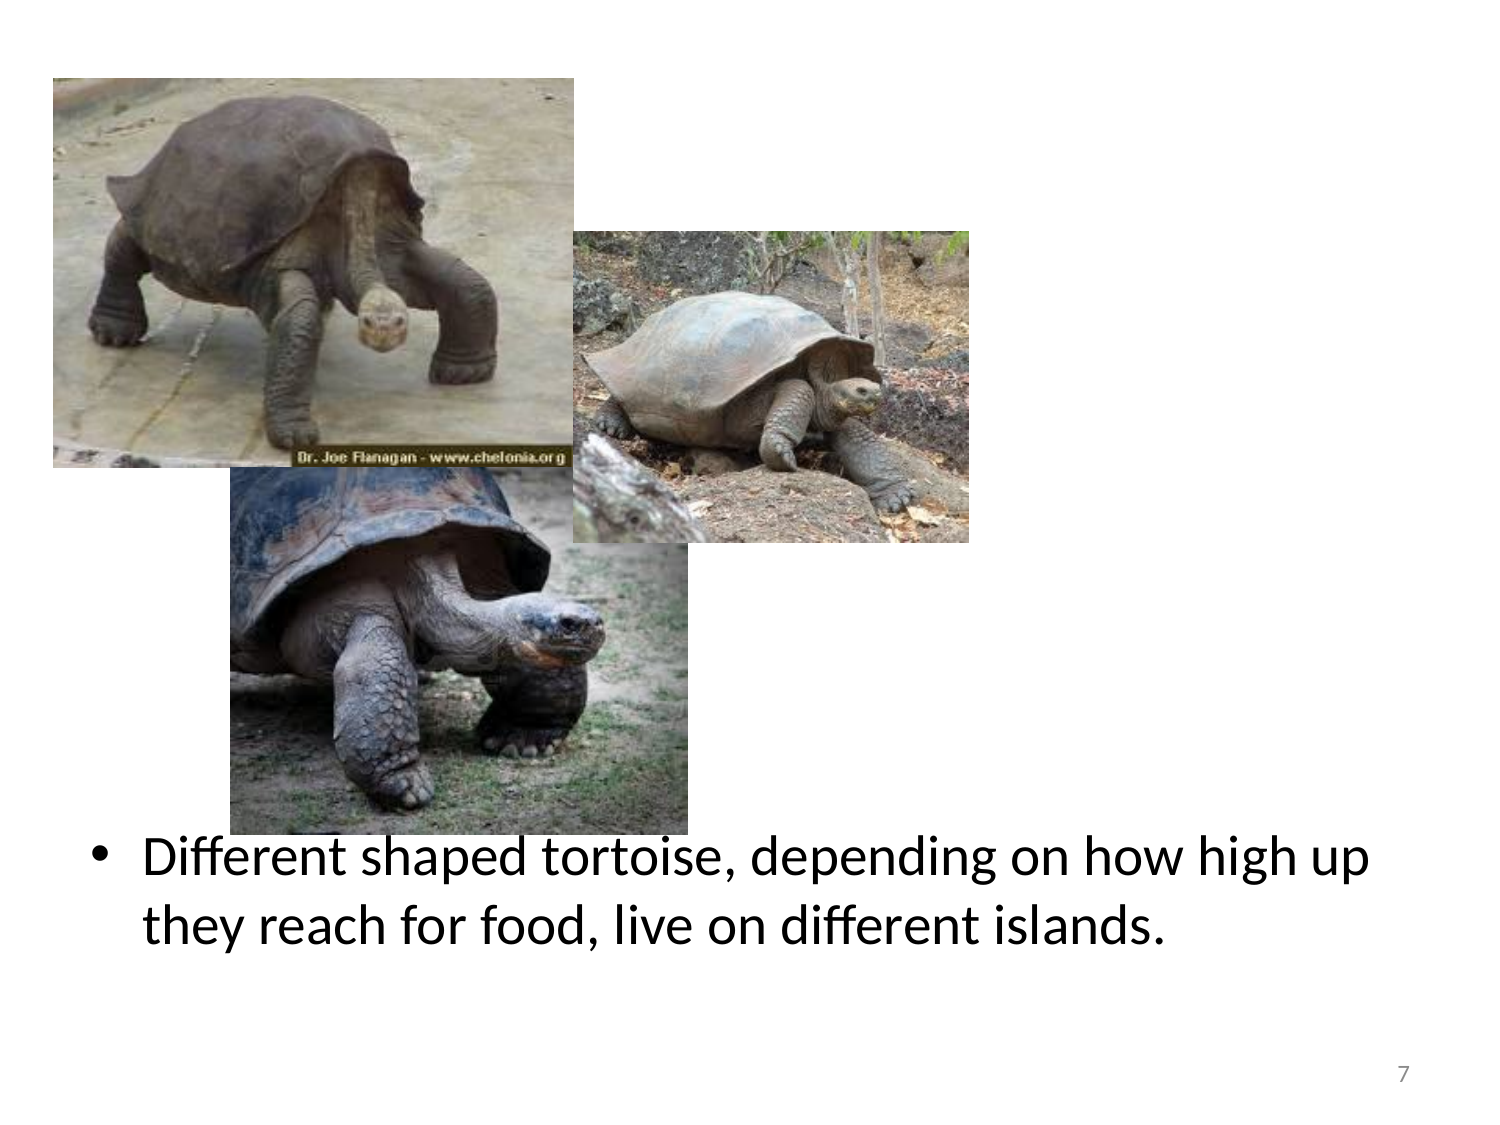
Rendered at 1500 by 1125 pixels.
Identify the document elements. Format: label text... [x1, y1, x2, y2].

slide_number 7 [1074, 1042, 1425, 1103]
list Different shaped tortoise, depending on how high up they reach for food, live on different islands. [75, 810, 1425, 1005]
picture [52, 77, 969, 835]
